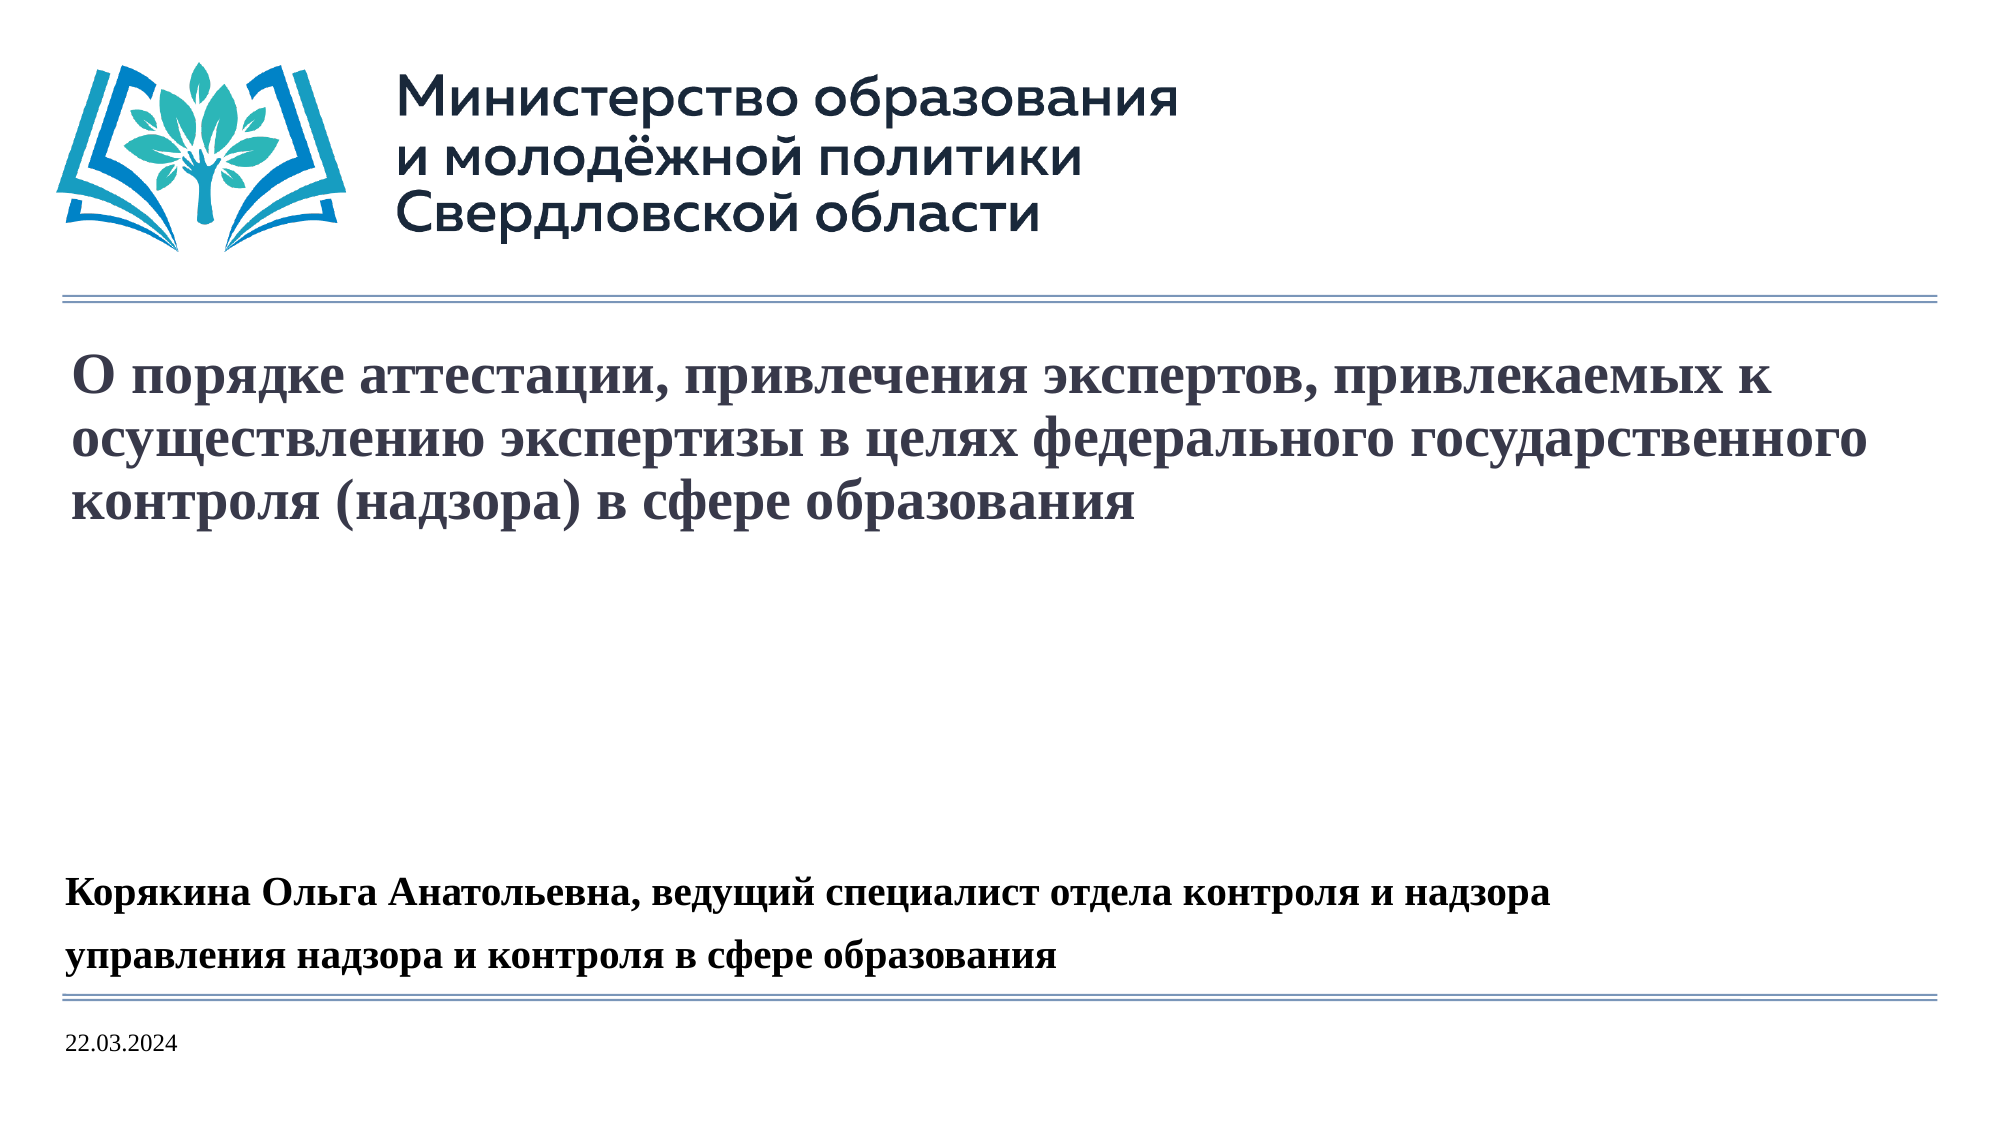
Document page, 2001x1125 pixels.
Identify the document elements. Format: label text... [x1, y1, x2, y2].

text_box О порядке аттестации, привлечения экспертов, привлекаемых к осуществлению экспертизы в целях федерального государственного контроля (надзора) в сфере образования [56, 335, 1942, 540]
title [36, 322, 1942, 785]
picture [56, 61, 1177, 253]
list Корякина Ольга Анатольевна, ведущий специалист отдела контроля и надзора управления надзора и контроля в сфере образования [56, 854, 1948, 988]
list 22.03.2024 [56, 1017, 1942, 1066]
